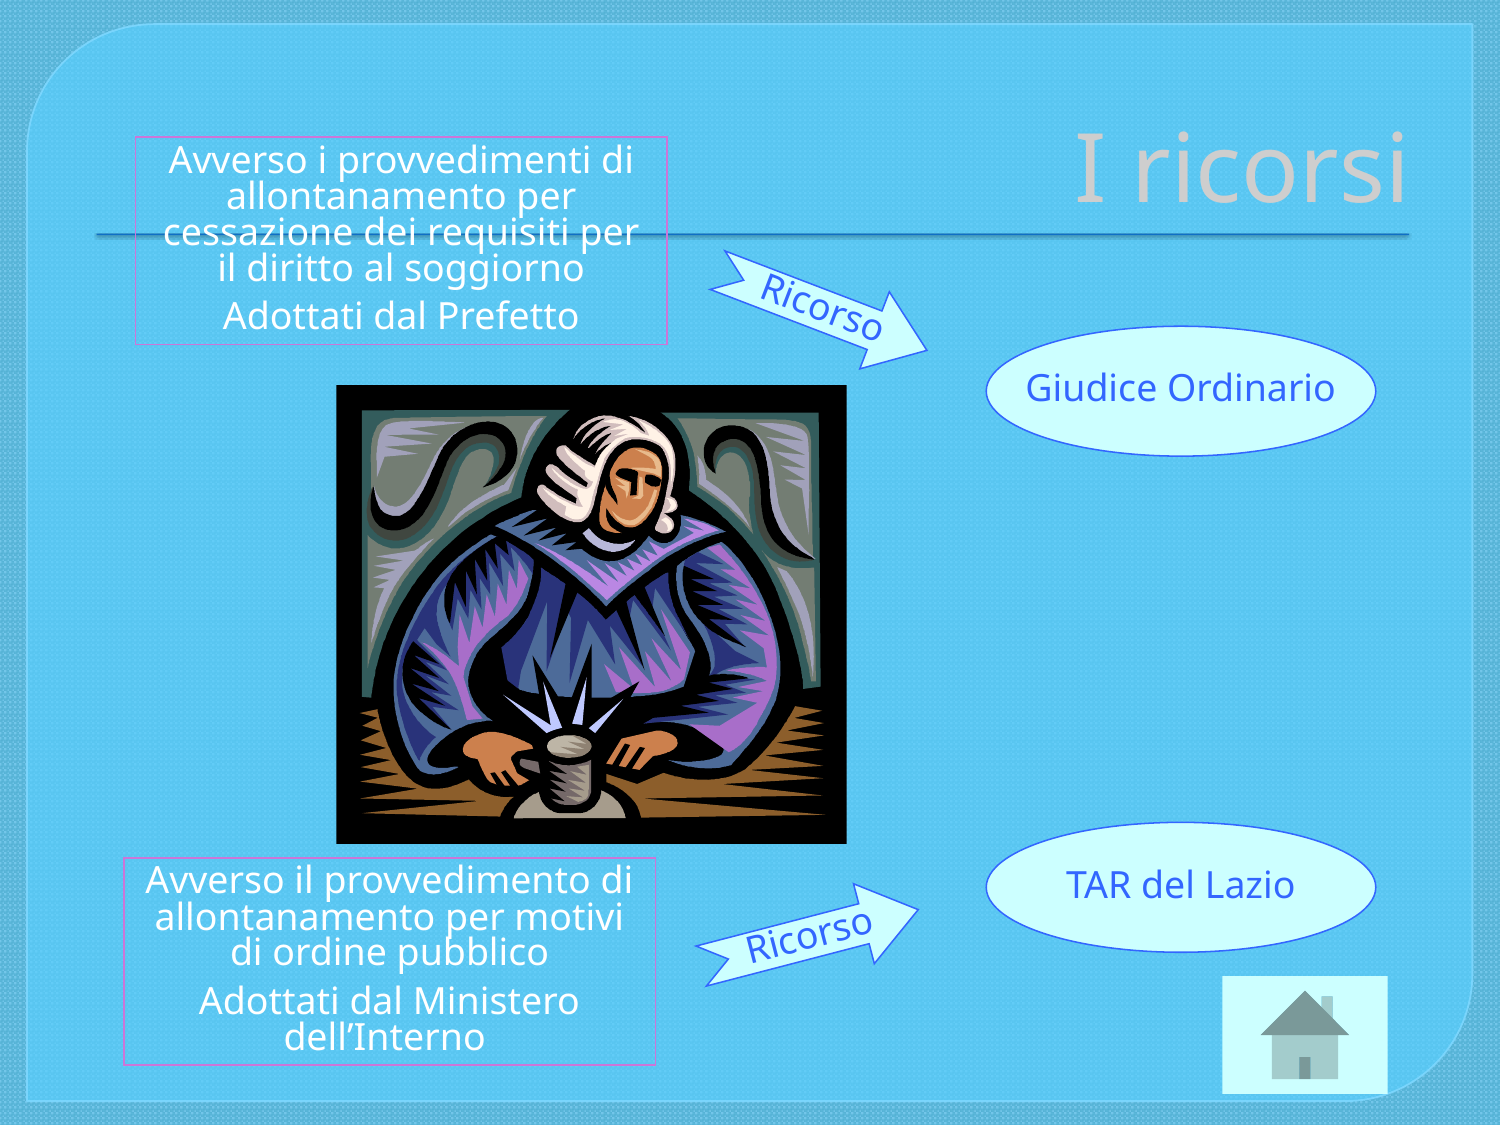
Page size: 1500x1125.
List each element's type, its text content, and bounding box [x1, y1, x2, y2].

text_box Ricorso [710, 250, 927, 369]
text_box Ricorso [696, 883, 919, 987]
title I ricorsi [75, 41, 1425, 230]
text_box Avverso i provvedimenti di allontanamento per cessazione dei requisiti per il diritto al soggiorno Adottati dal Prefetto [135, 137, 668, 345]
text_box [1222, 976, 1388, 1094]
text_box Avverso il provvedimento di allontanamento per motivi di ordine pubblico Adottati dal Ministero dell’Interno [123, 857, 656, 1065]
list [336, 385, 847, 845]
text_box Giudice Ordinario [986, 326, 1376, 457]
text_box TAR del Lazio [986, 822, 1376, 953]
